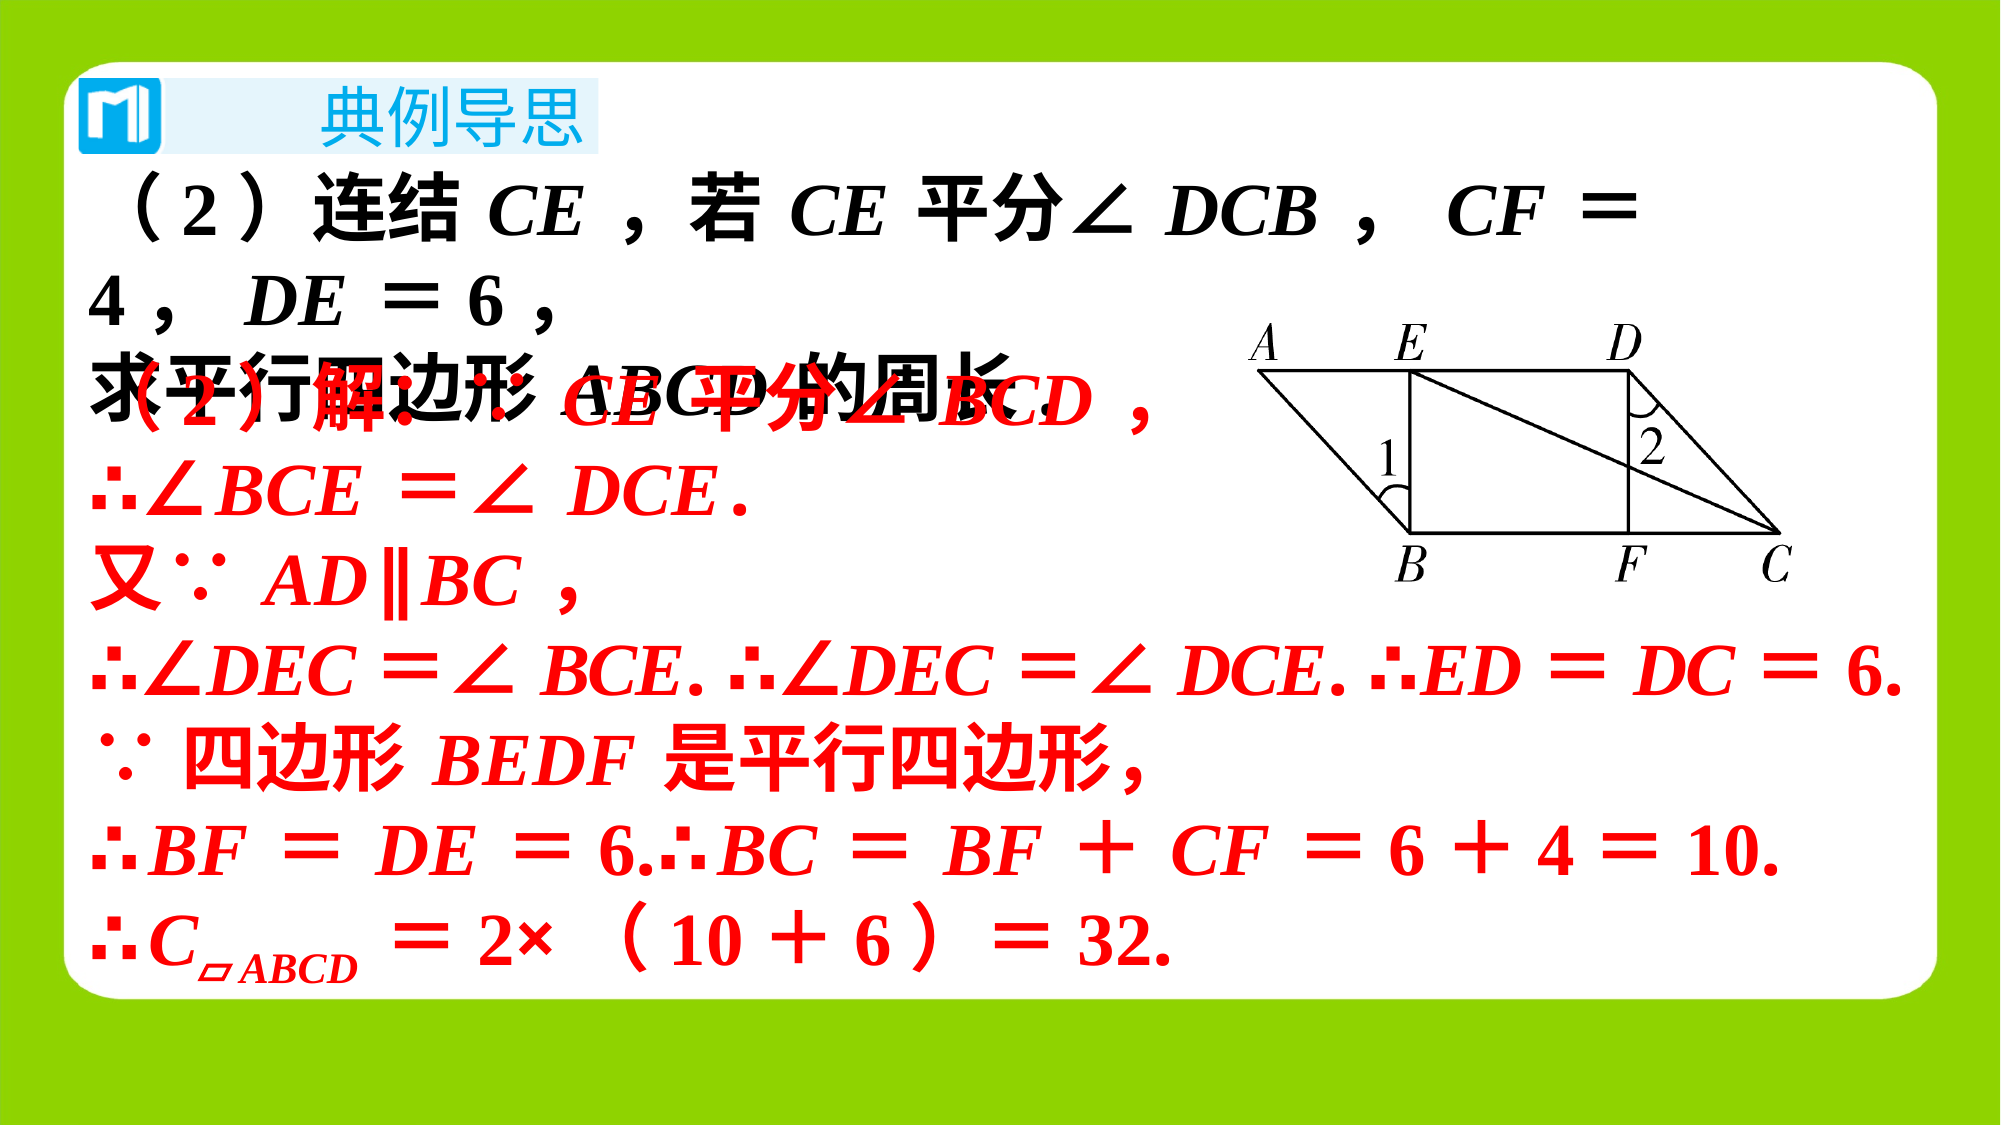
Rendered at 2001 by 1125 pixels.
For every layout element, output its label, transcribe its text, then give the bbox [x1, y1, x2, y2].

text_box （2）连结CE，若CE平分∠DCB，CF＝4，DE＝6， 求平行四边形ABCD的周长. [88, 160, 1912, 343]
picture [0, 0, 2001, 1125]
text_box （2）解：∵CE平分∠BCD， ∴∠BCE＝∠DCE. 又∵AD∥BC， ∴∠DEC＝∠BCE. ∴∠DEC＝∠DCE. ∴ED＝DC＝6. ∵四边形BEDF是平行四边形， ∴BF＝DE＝6.∴BC＝BF＋CF＝6＋4＝10. ∴C▱ABCD＝2×（10＋6）＝32. [88, 349, 1933, 1125]
